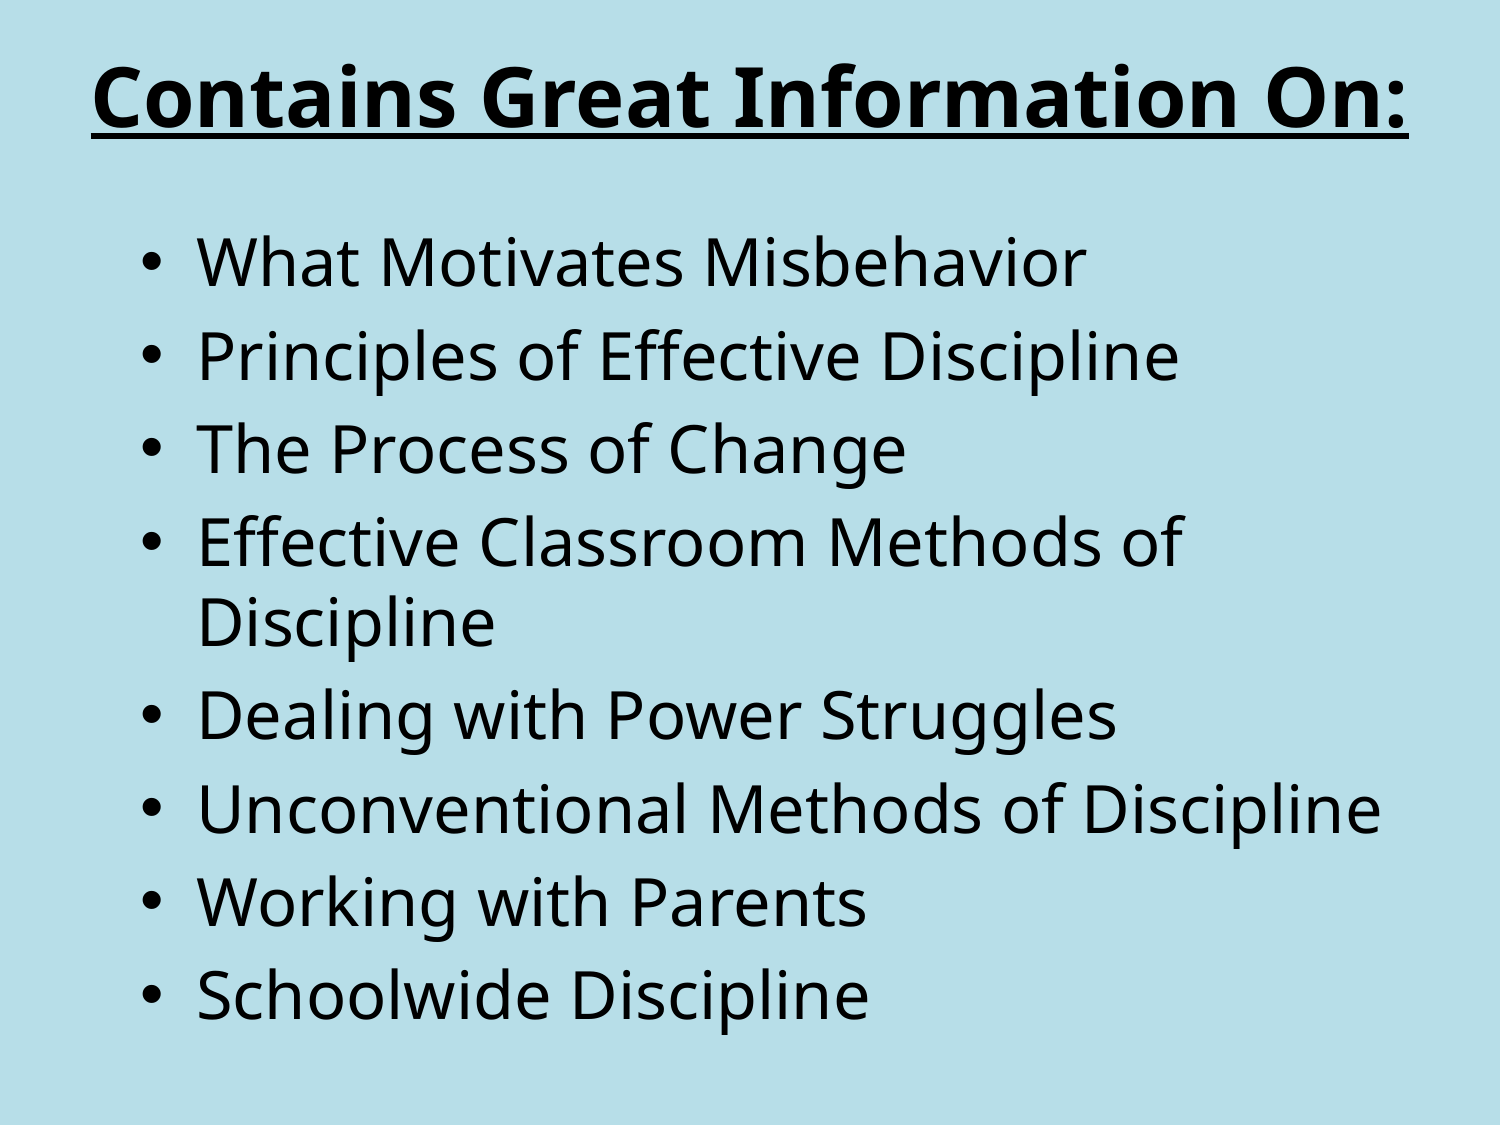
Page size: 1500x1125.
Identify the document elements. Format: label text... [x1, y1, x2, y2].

title Contains Great Information On: [75, 0, 1425, 188]
list What Motivates Misbehavior Principles of Effective Discipline The Process of Change Effective Classroom Methods of Discipline Dealing with Power Struggles Unconventional Methods of Discipline Working with Parents Schoolwide Discipline [125, 212, 1475, 1100]
